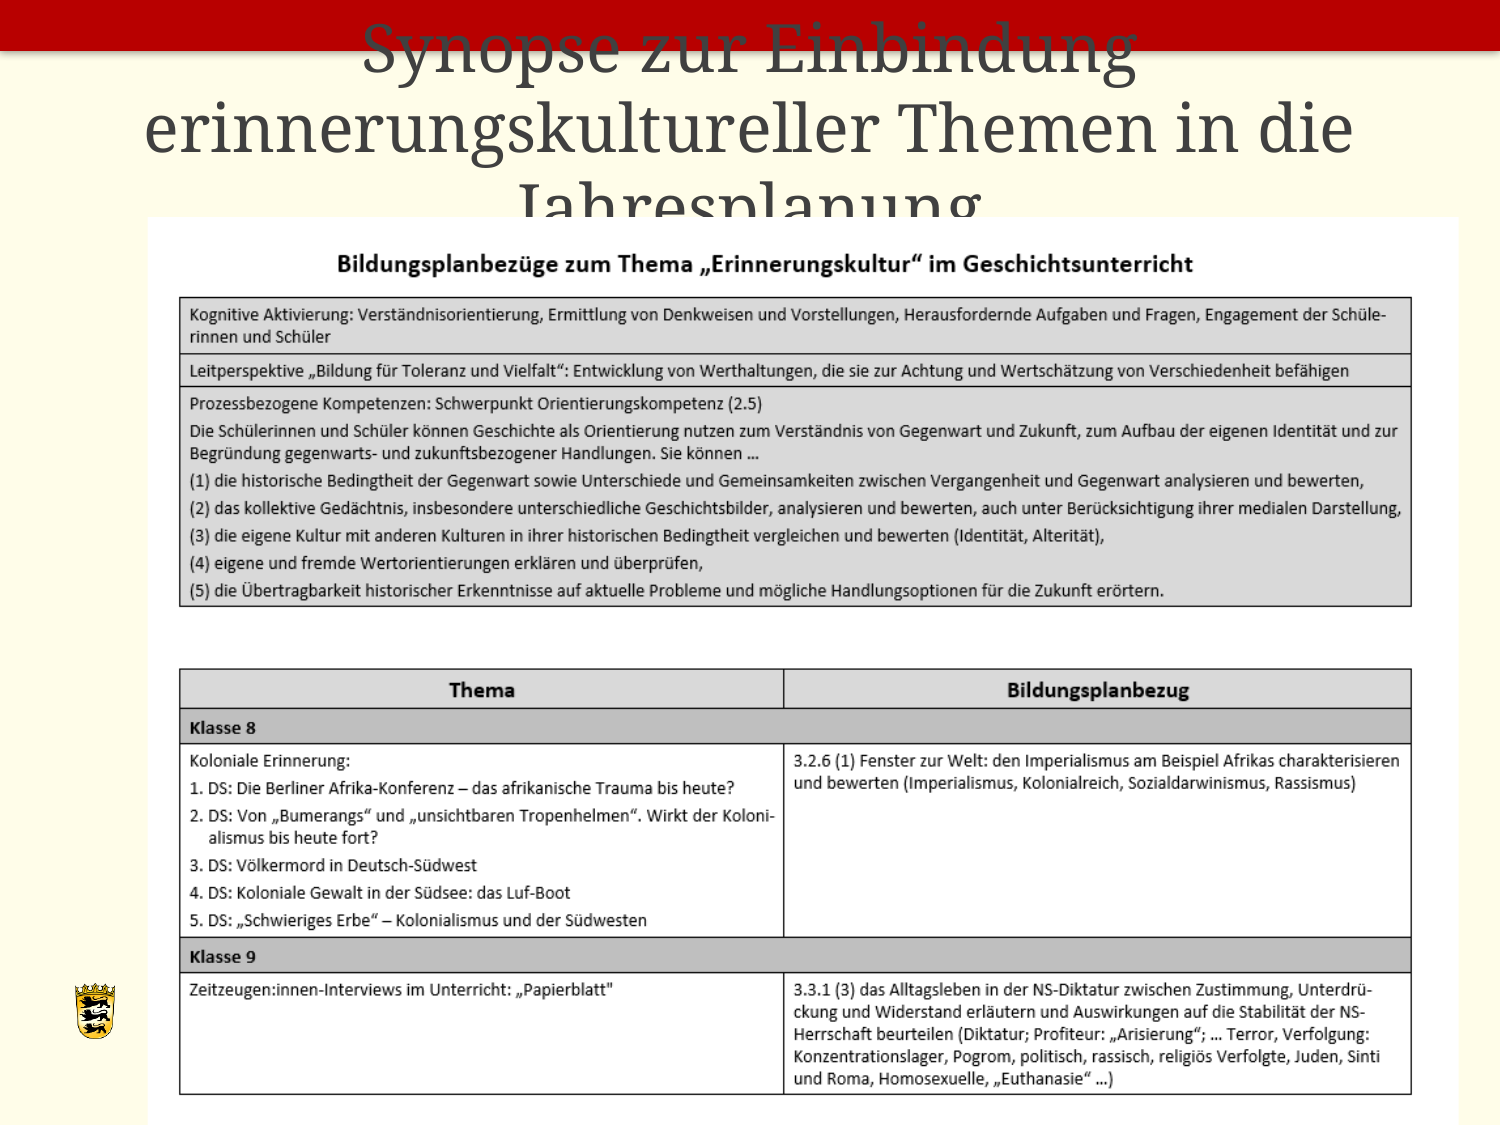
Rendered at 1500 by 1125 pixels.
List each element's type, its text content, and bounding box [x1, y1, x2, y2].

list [147, 216, 1459, 1125]
picture [73, 981, 117, 1041]
title Synopse zur Einbindung erinnerungskultureller Themen in die Jahresplanung [75, 54, 1425, 197]
